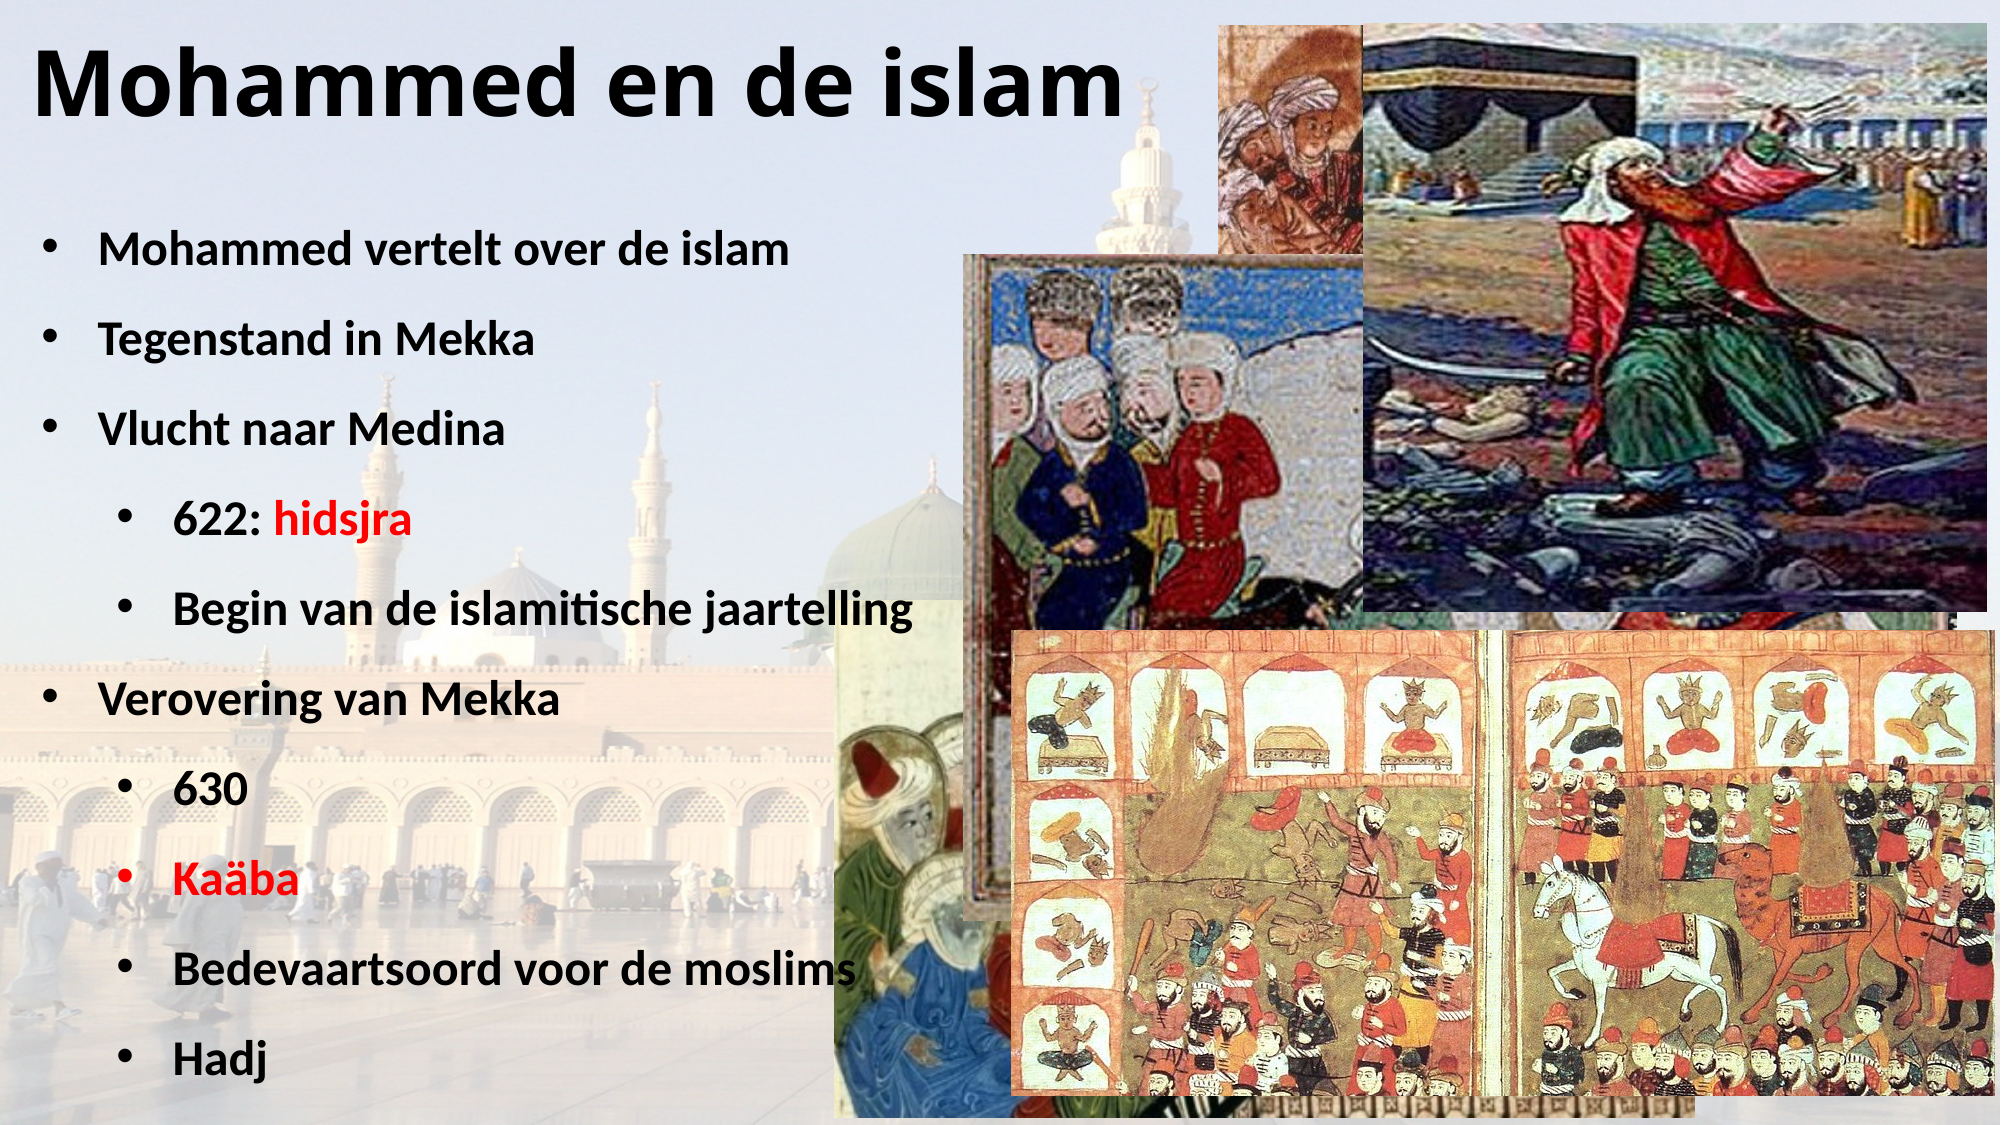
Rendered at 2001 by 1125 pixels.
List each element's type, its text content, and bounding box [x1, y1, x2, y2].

title Mohammed en de islam [15, 24, 1363, 150]
picture [834, 23, 1995, 1118]
text_box Mohammed vertelt over de islam Tegenstand in Mekka Vlucht naar Medina 622: hidsjra Begin van de islamitische jaartelling Verovering van Mekka 630 Kaäba Bedevaartsoord voor de moslims Hadj [26, 178, 1011, 1093]
